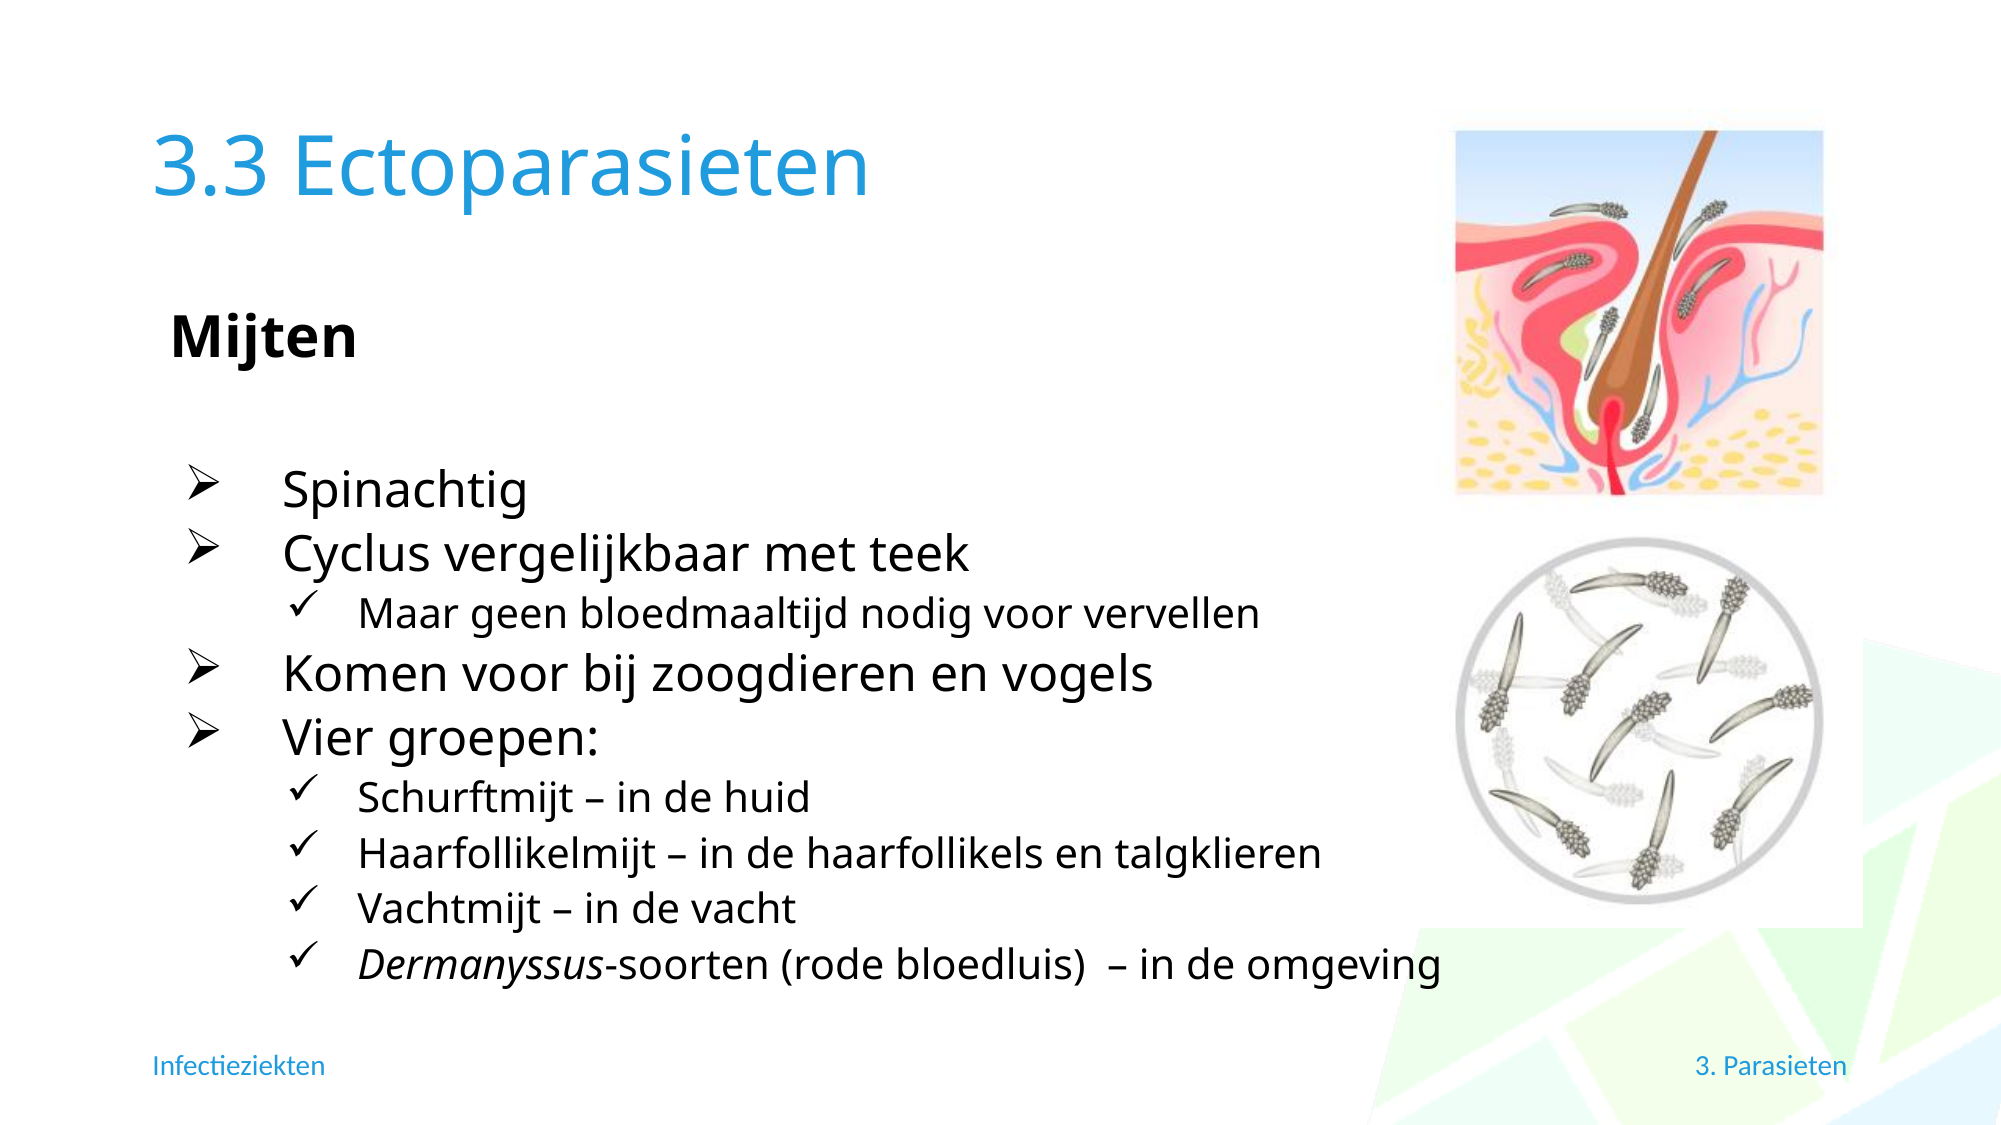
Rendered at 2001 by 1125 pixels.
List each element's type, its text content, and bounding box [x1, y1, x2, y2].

list Infectieziekten [137, 1042, 588, 1103]
picture [1412, 109, 1863, 929]
title 3.3 Ectoparasieten [137, 59, 1863, 278]
list Mijten Spinachtig Cyclus vergelijkbaar met teek Maar geen bloedmaaltijd nodig voor vervellen Komen voor bij zoogdieren en vogels Vier groepen: Schurftmijt – in de huid Haarfollikelmijt – in de haarfollikels en talgklieren Vachtmijt – in de vacht Dermanyssus-soorten (rode bloedluis) – in de omgeving [154, 299, 1863, 1014]
list 3. Parasieten [1412, 1042, 1863, 1103]
